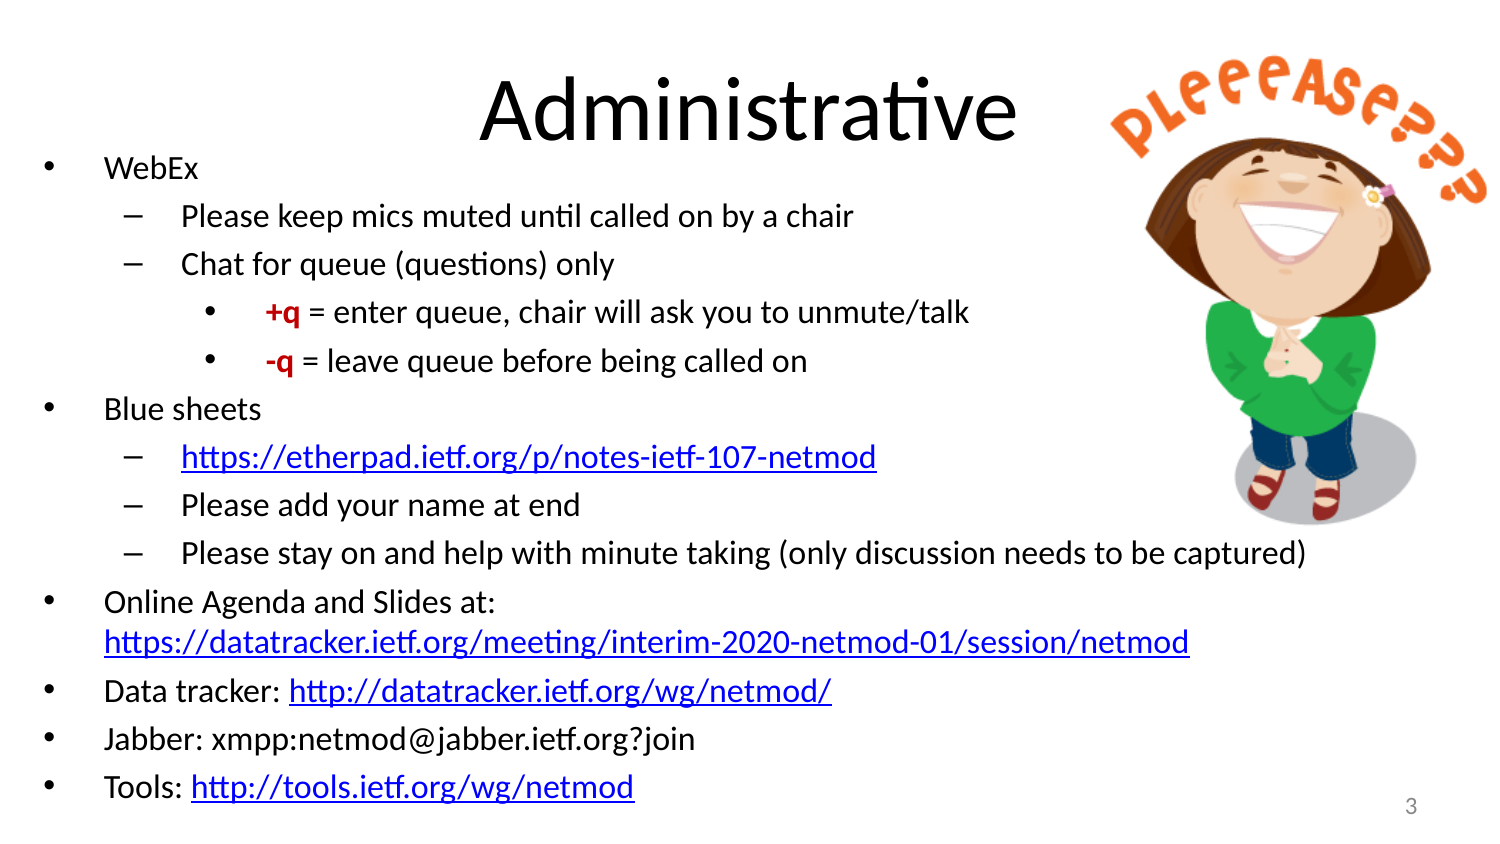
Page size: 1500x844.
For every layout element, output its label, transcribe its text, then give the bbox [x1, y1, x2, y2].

picture [1095, 45, 1500, 536]
list WebEx Please keep mics muted until called on by a chair Chat for queue (questions) only +q = enter queue, chair will ask you to unmute/talk -q = leave queue before being called on Blue sheets https://etherpad.ietf.org/p/notes-ietf-107-netmod Please add your name at end Please stay on and help with minute taking (only discussion needs to be captured) Online Agenda and Slides at: https://datatracker.ietf.org/meeting/interim-2020-netmod-01/session/netmod Data tracker: http://datatracker.ietf.org/wg/netmod/ Jabber: xmpp:netmod@jabber.ietf.org?join Tools: http://tools.ietf.org/wg/netmod [35, 137, 1426, 821]
slide_number 3 [1382, 781, 1426, 828]
title Administrative [74, 33, 1426, 137]
